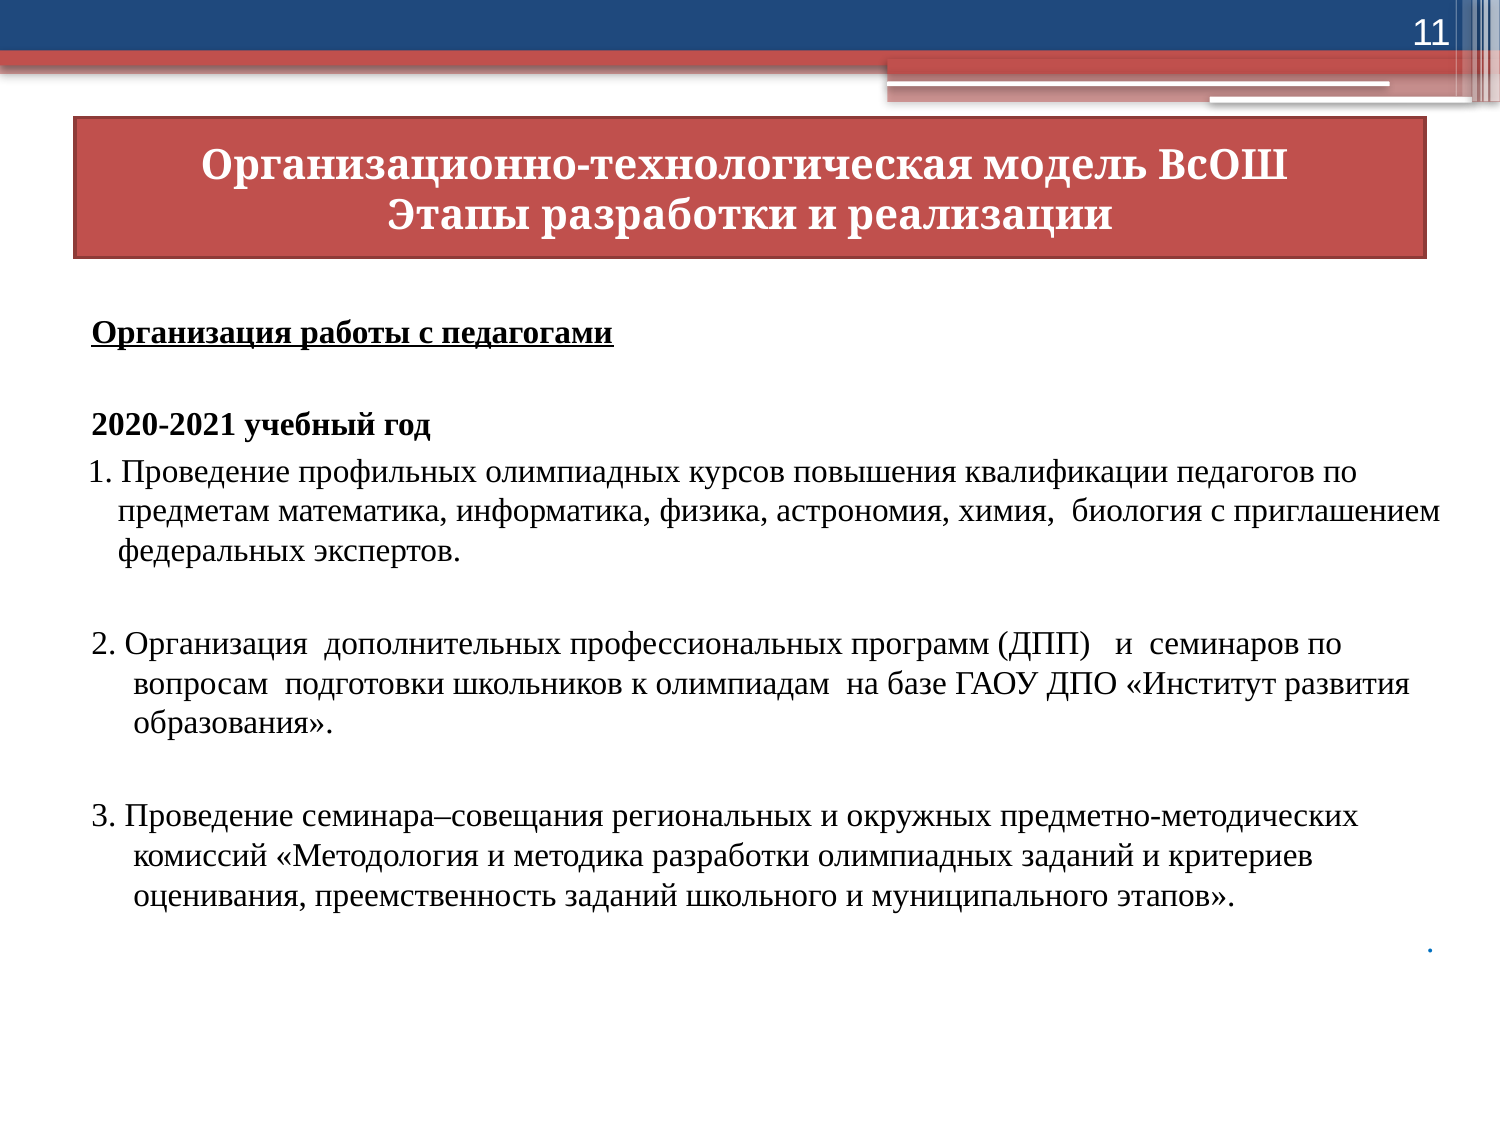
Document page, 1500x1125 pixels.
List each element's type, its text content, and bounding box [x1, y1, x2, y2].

title Организационно-технологическая модель ВсОШ Этапы разработки и реализации [73, 116, 1427, 259]
slide_number 11 [1340, 0, 1466, 61]
list Организация работы с педагогами 2020-2021 учебный год 1. Проведение профильных олимпиадных курсов повышения квалификации педагогов по предметам математика, информатика, физика, астрономия, химия, биология с приглашением федеральных экспертов. 2. Организация дополнительных профессиональных программ (ДПП) и семинаров по вопросам подготовки школьников к олимпиадам на базе ГАОУ ДПО «Институт развития образования». 3. Проведение семинара–совещания региональных и окружных предметно-методических комиссий «Методология и методика разработки олимпиадных заданий и критериев оценивания, преемственность заданий школьного и муниципального этапов». . [58, 302, 1467, 995]
